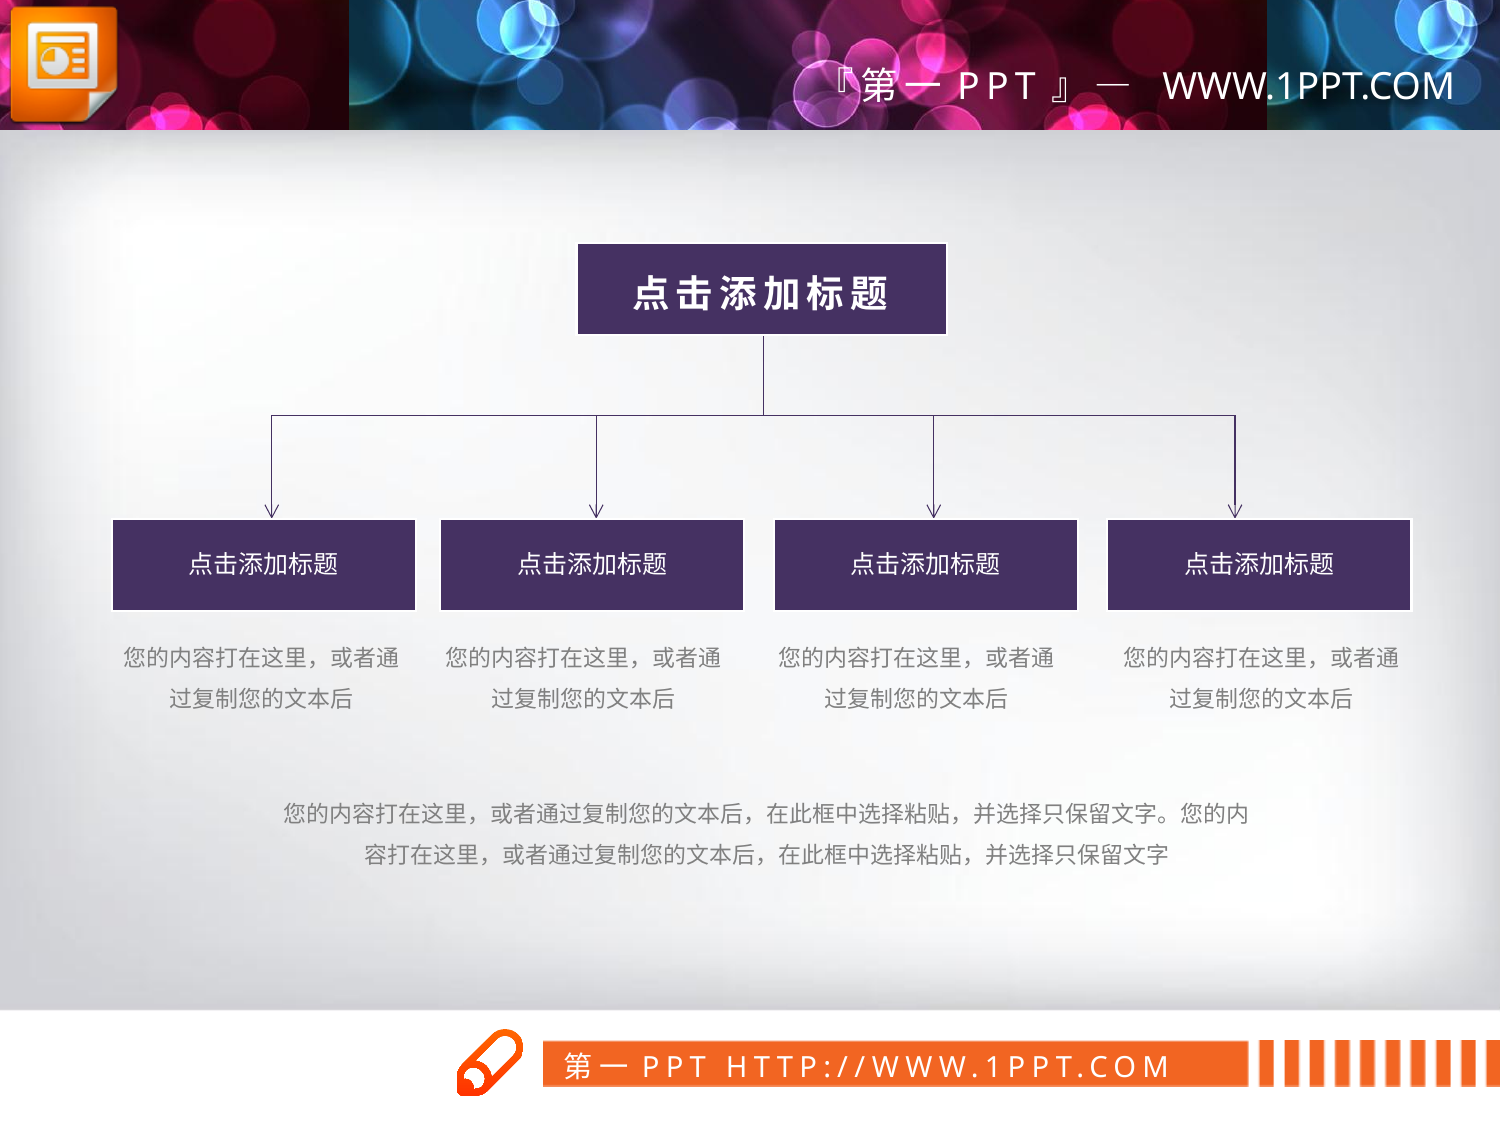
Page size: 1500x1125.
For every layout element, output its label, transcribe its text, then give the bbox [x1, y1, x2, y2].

text_box 您的内容打在这里，或者通过复制您的文本后 [422, 620, 745, 723]
picture [543, 1040, 1500, 1087]
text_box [111, 242, 1412, 612]
text_box 您的内容打在这里，或者通过复制您的文本后 [755, 620, 1078, 723]
picture [0, 0, 1500, 1012]
text_box 您的内容打在这里，或者通过复制您的文本后 [100, 620, 422, 723]
text_box 您的内容打在这里，或者通过复制您的文本后，在此框中选择粘贴，并选择只保留文字。您的内容打在这里，或者通过复制您的文本后，在此框中选择粘贴，并选择只保留文字 [257, 776, 1277, 879]
text_box 您的内容打在这里，或者通过复制您的文本后 [1100, 620, 1423, 723]
